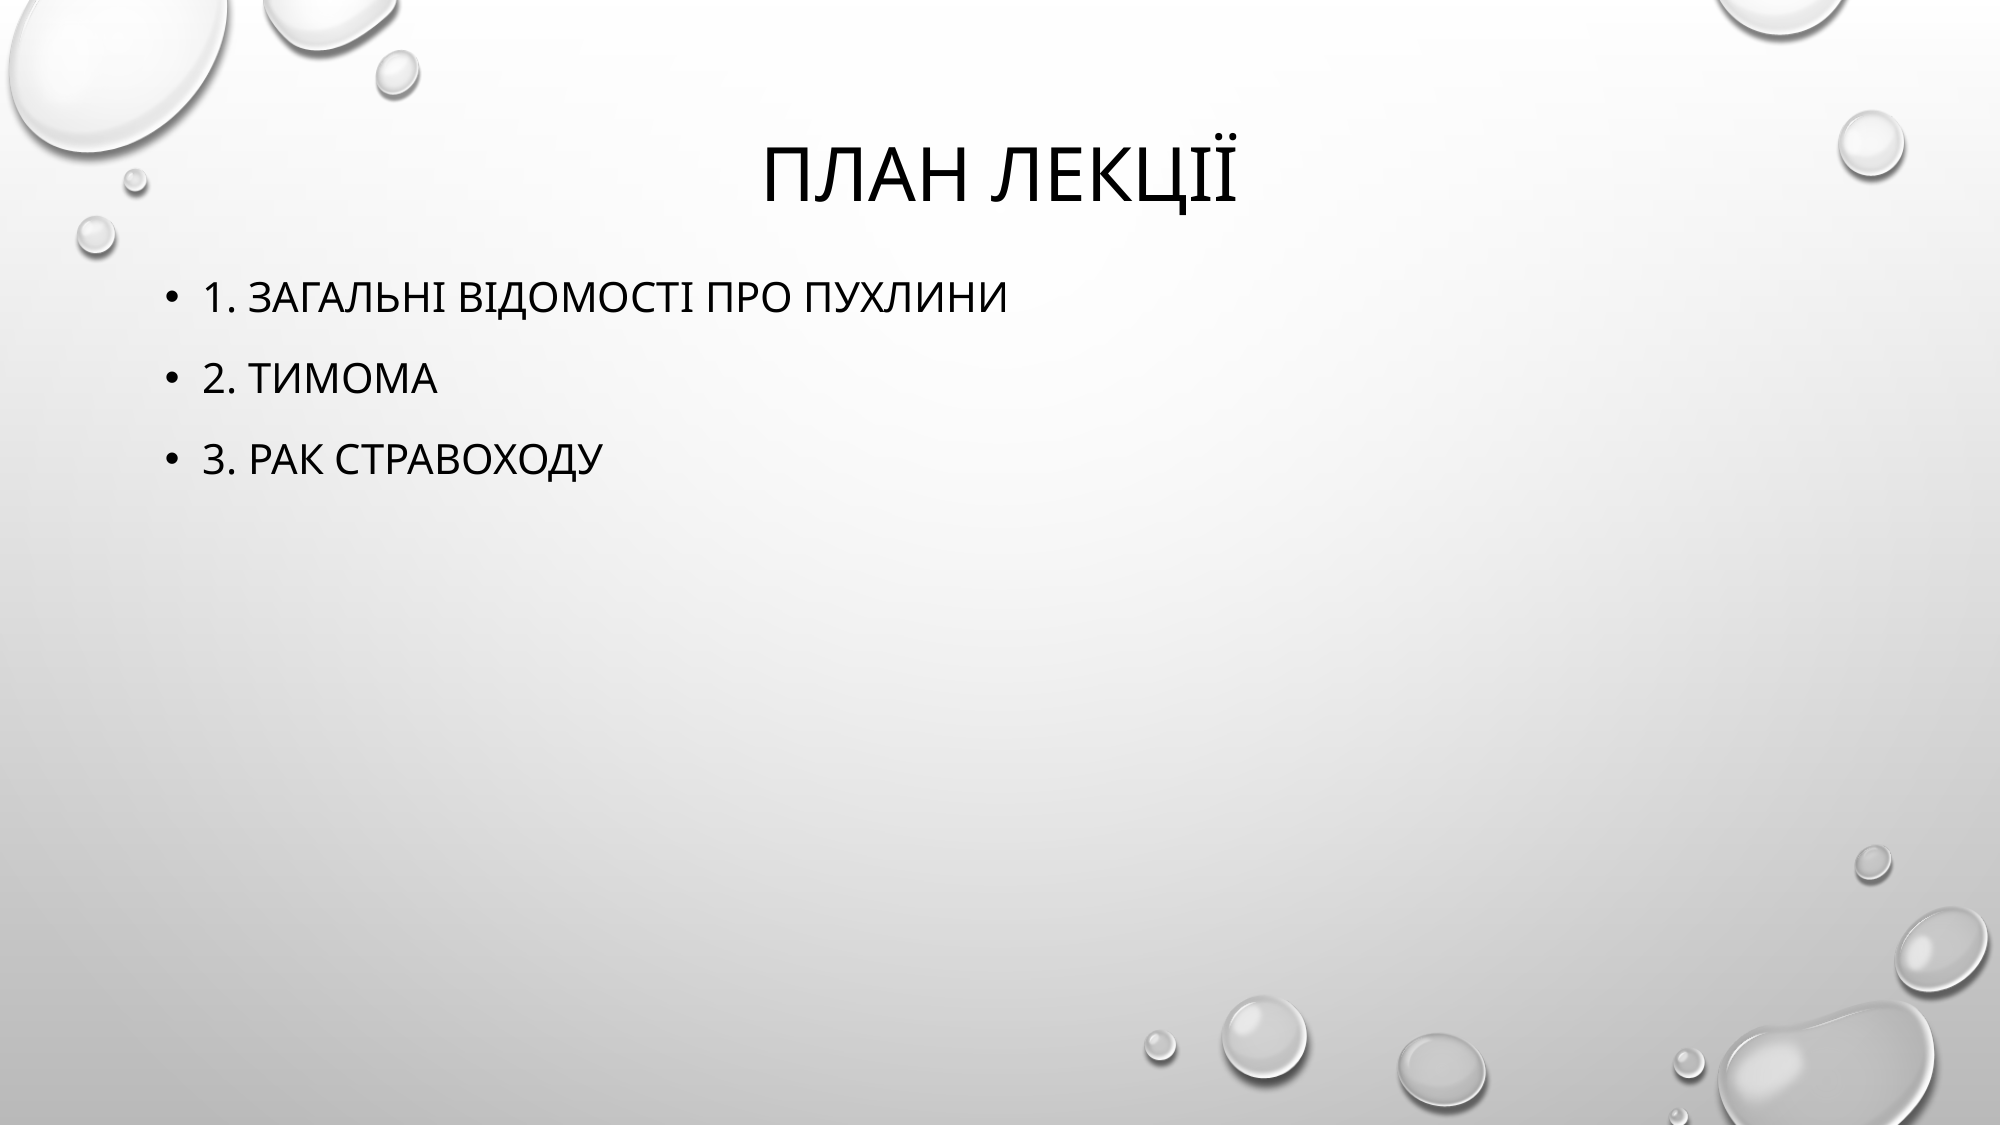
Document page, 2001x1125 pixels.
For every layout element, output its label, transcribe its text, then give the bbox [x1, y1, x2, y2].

title План лекції [149, 101, 1851, 254]
picture [0, 0, 2000, 1125]
list 1. Загальні відомості про пухлини 2. Тимома 3. Рак стравоходу [149, 253, 1850, 950]
